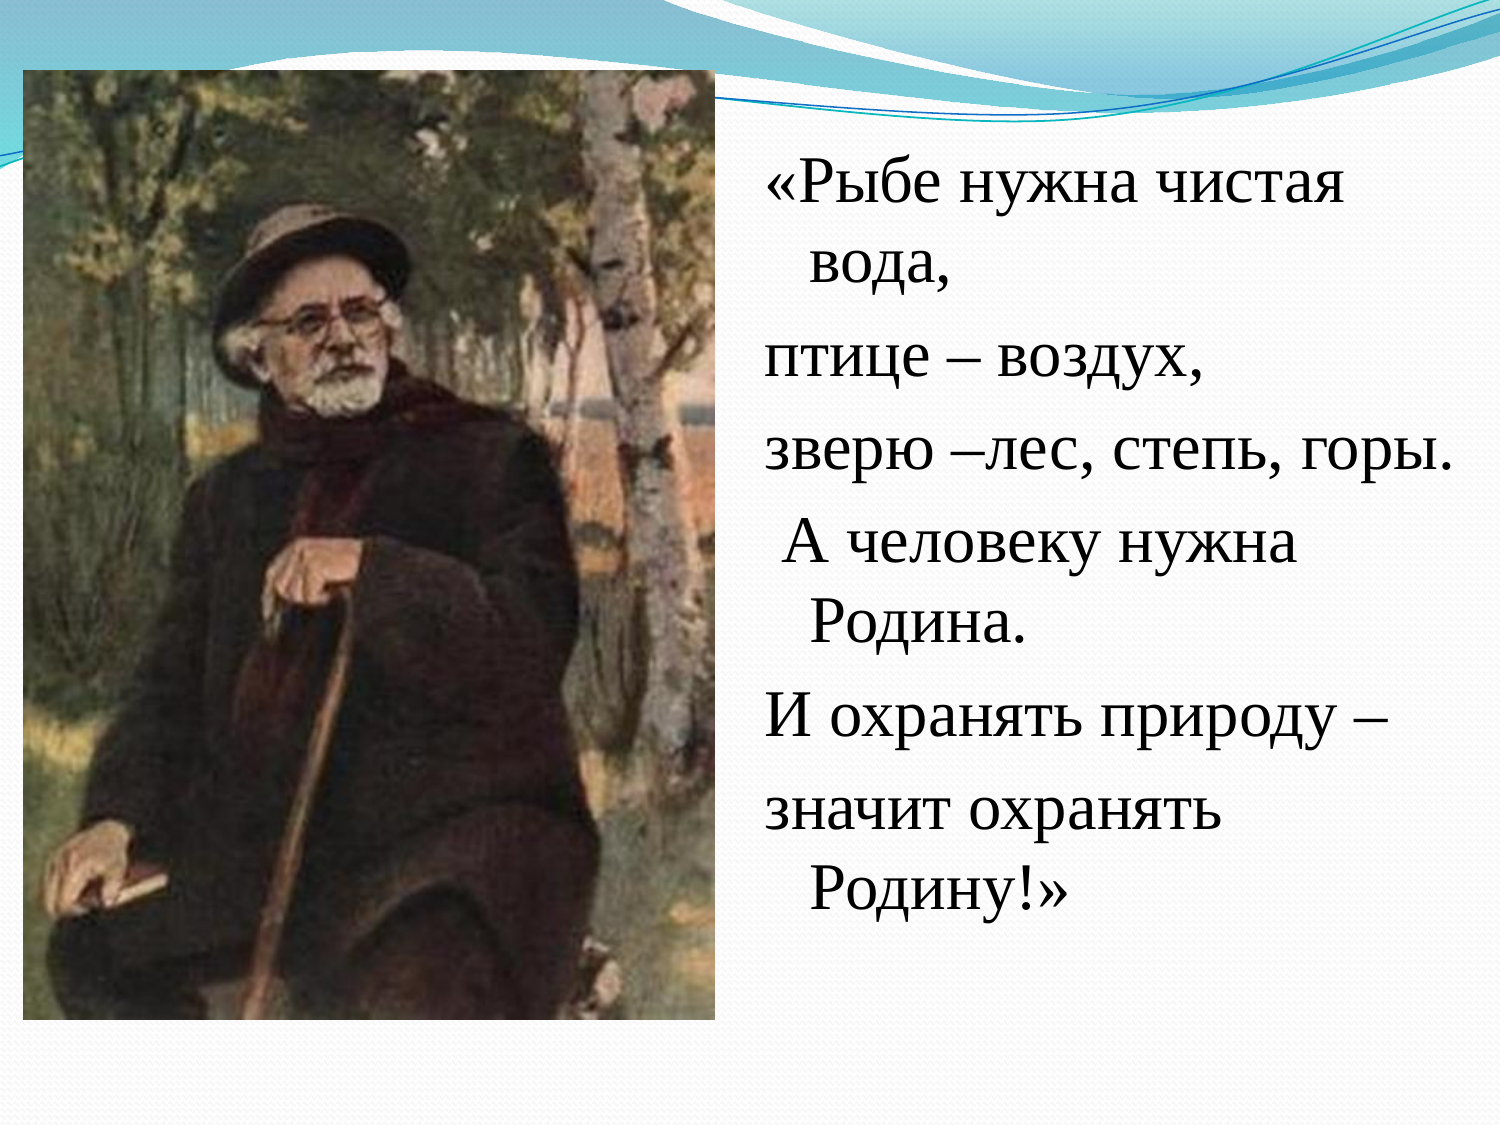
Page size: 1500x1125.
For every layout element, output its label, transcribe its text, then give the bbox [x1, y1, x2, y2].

list «Рыбе нужна чистая вода, птице – воздух, зверю –лес, степь, горы. А человеку нужна Родина. И охранять природу – значит охранять Родину!» [750, 128, 1500, 1019]
picture [23, 70, 716, 1020]
